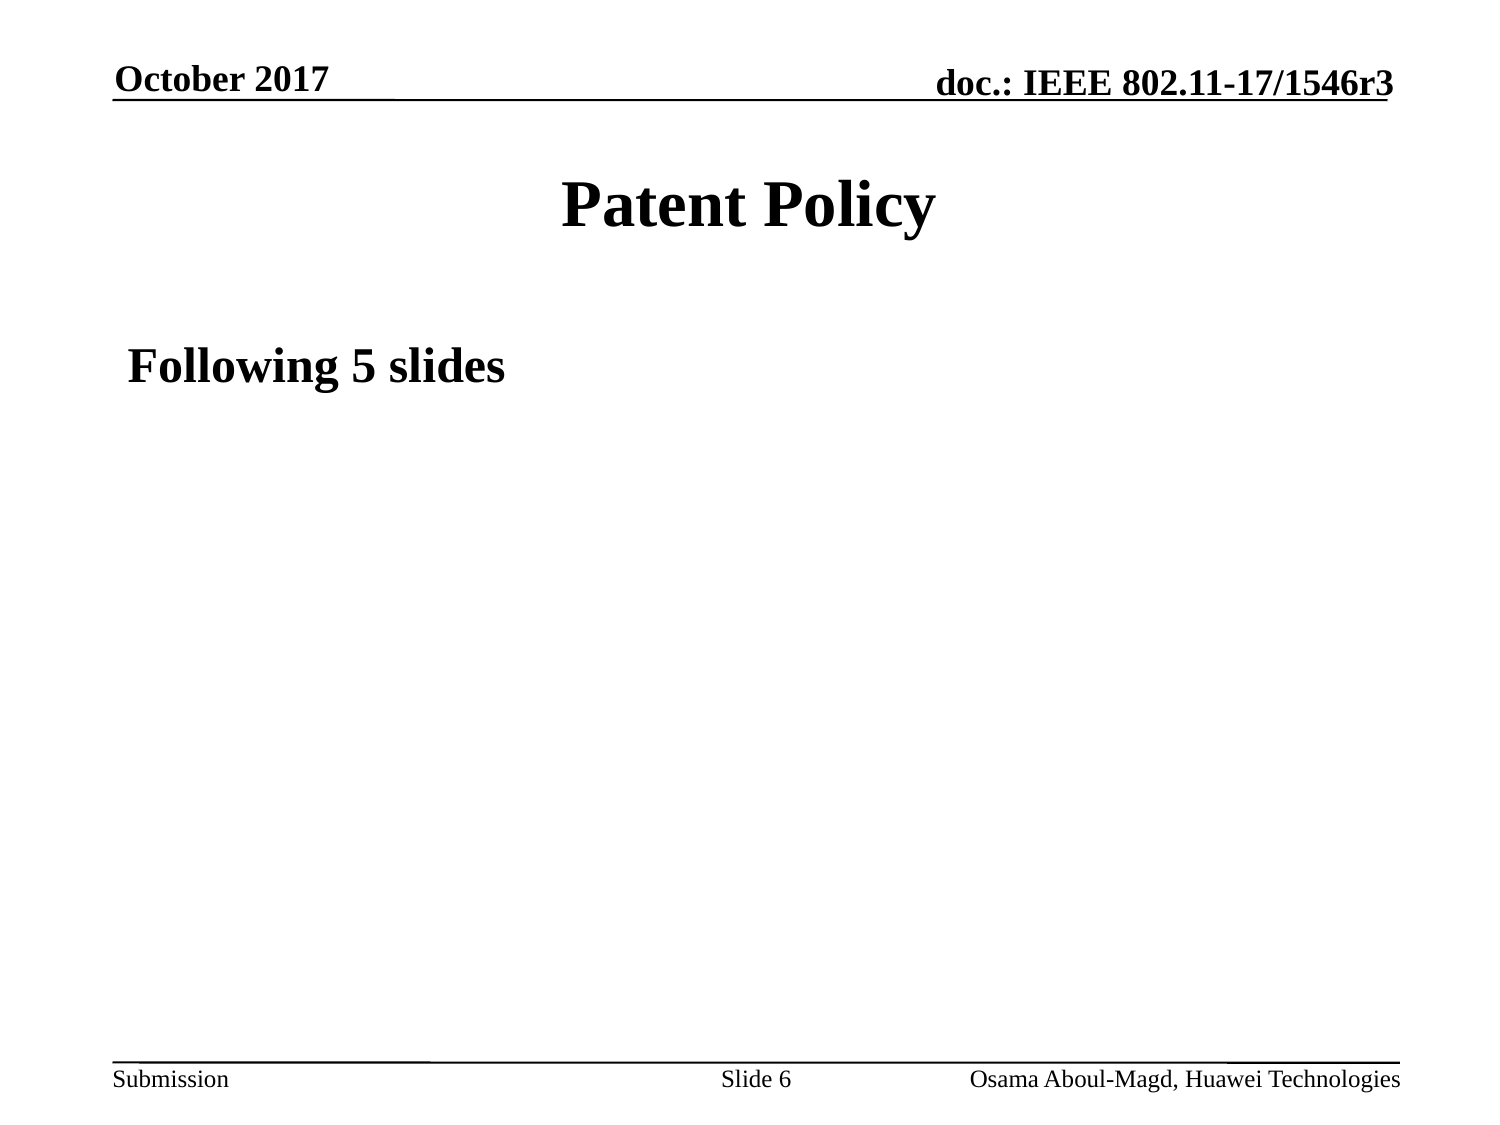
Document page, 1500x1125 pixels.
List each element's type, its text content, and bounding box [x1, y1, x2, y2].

footer Osama Aboul-Magd, Huawei Technologies [878, 1061, 1402, 1093]
title Patent Policy [112, 112, 1388, 288]
list Following 5 slides [112, 324, 1388, 1000]
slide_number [114, 54, 423, 100]
slide_number Slide 6 [712, 1061, 800, 1123]
